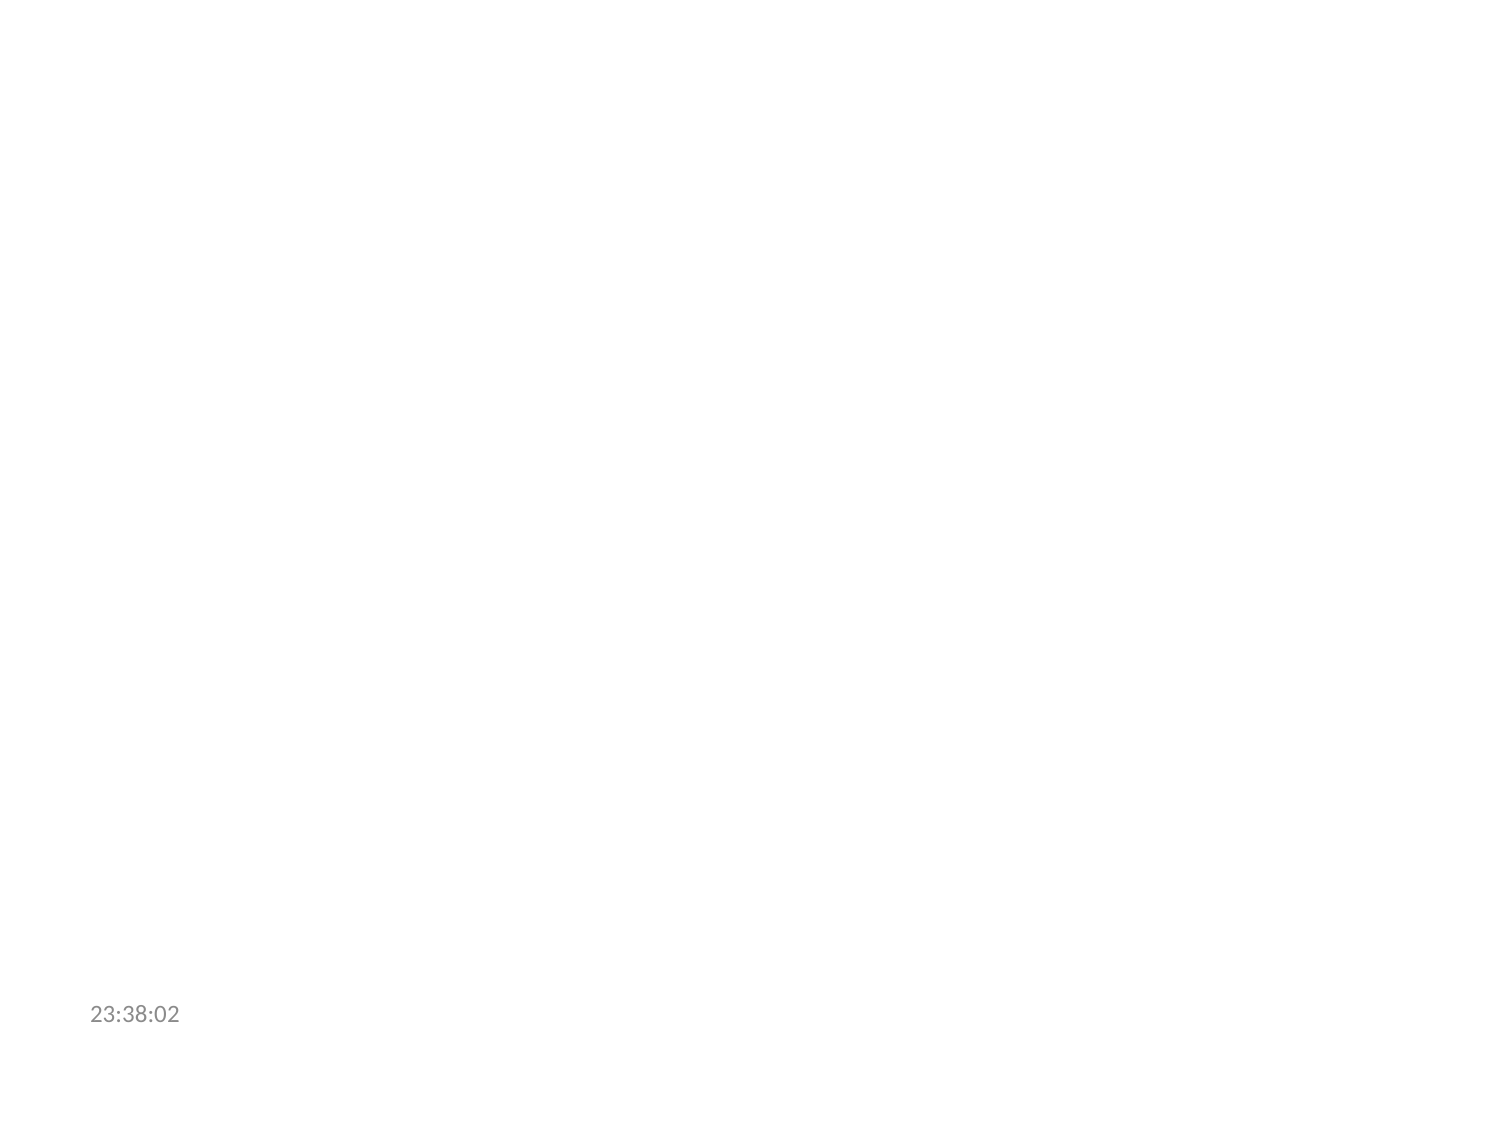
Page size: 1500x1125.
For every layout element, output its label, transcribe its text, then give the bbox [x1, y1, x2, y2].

text_box 15:35:09 [75, 982, 425, 1043]
